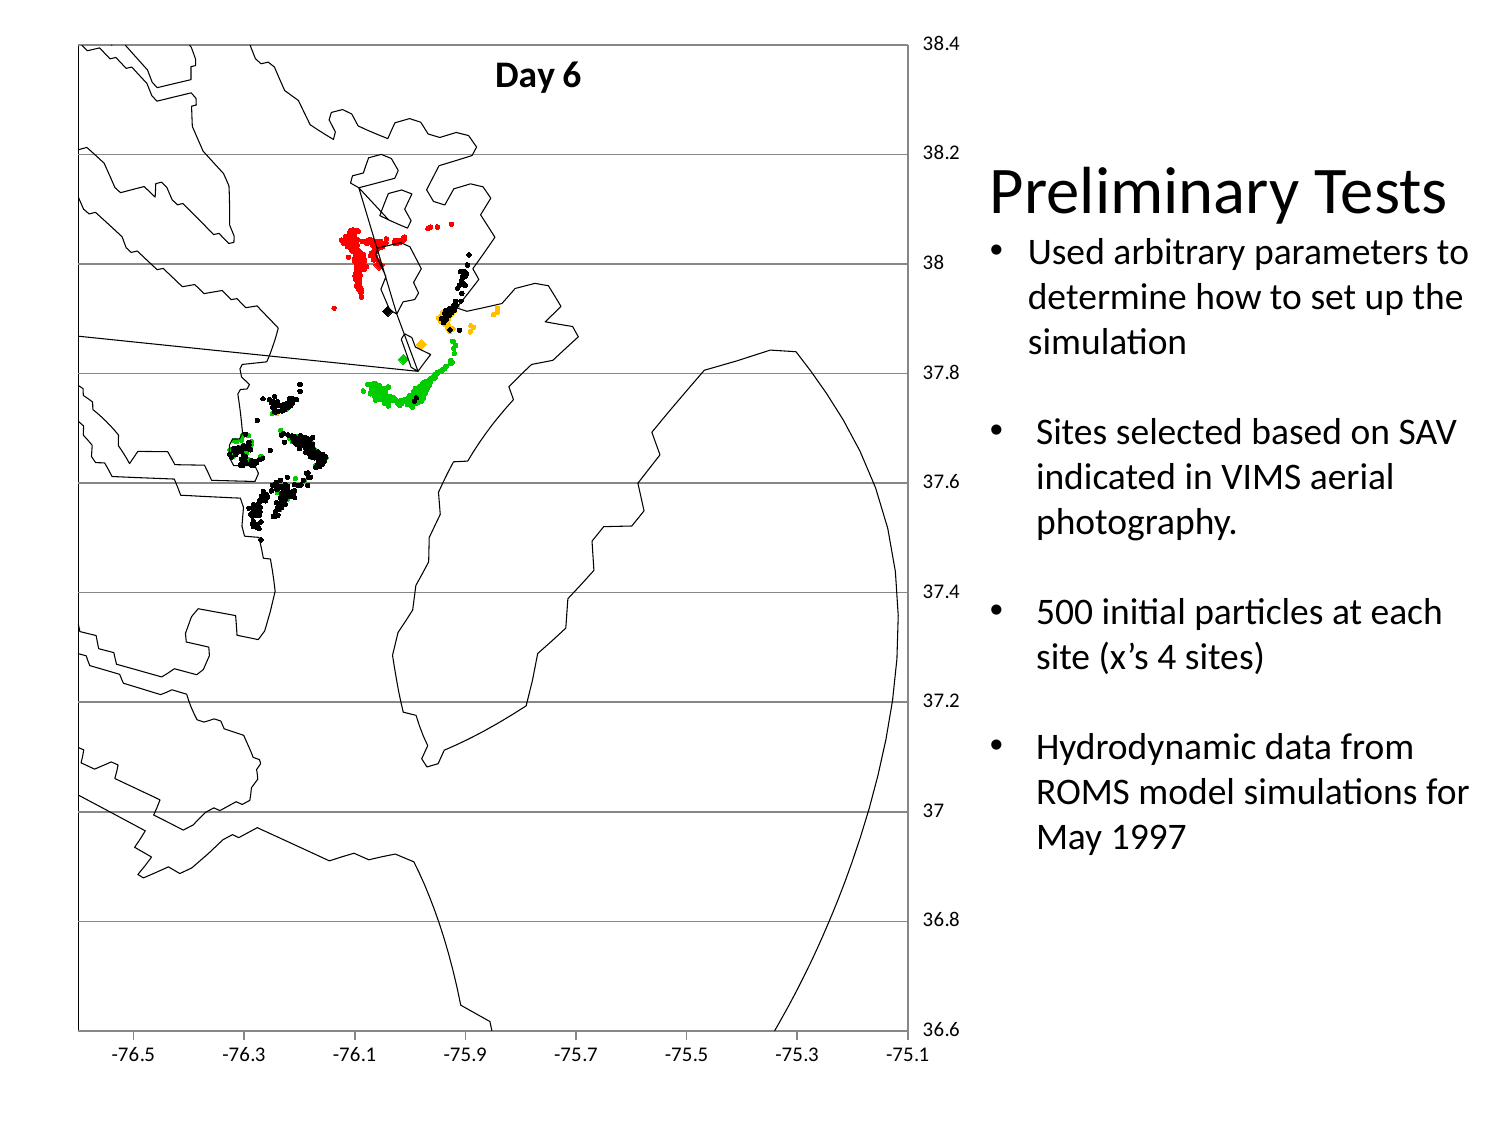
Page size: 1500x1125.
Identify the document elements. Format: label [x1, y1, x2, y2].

chart [0, 0, 1500, 1125]
